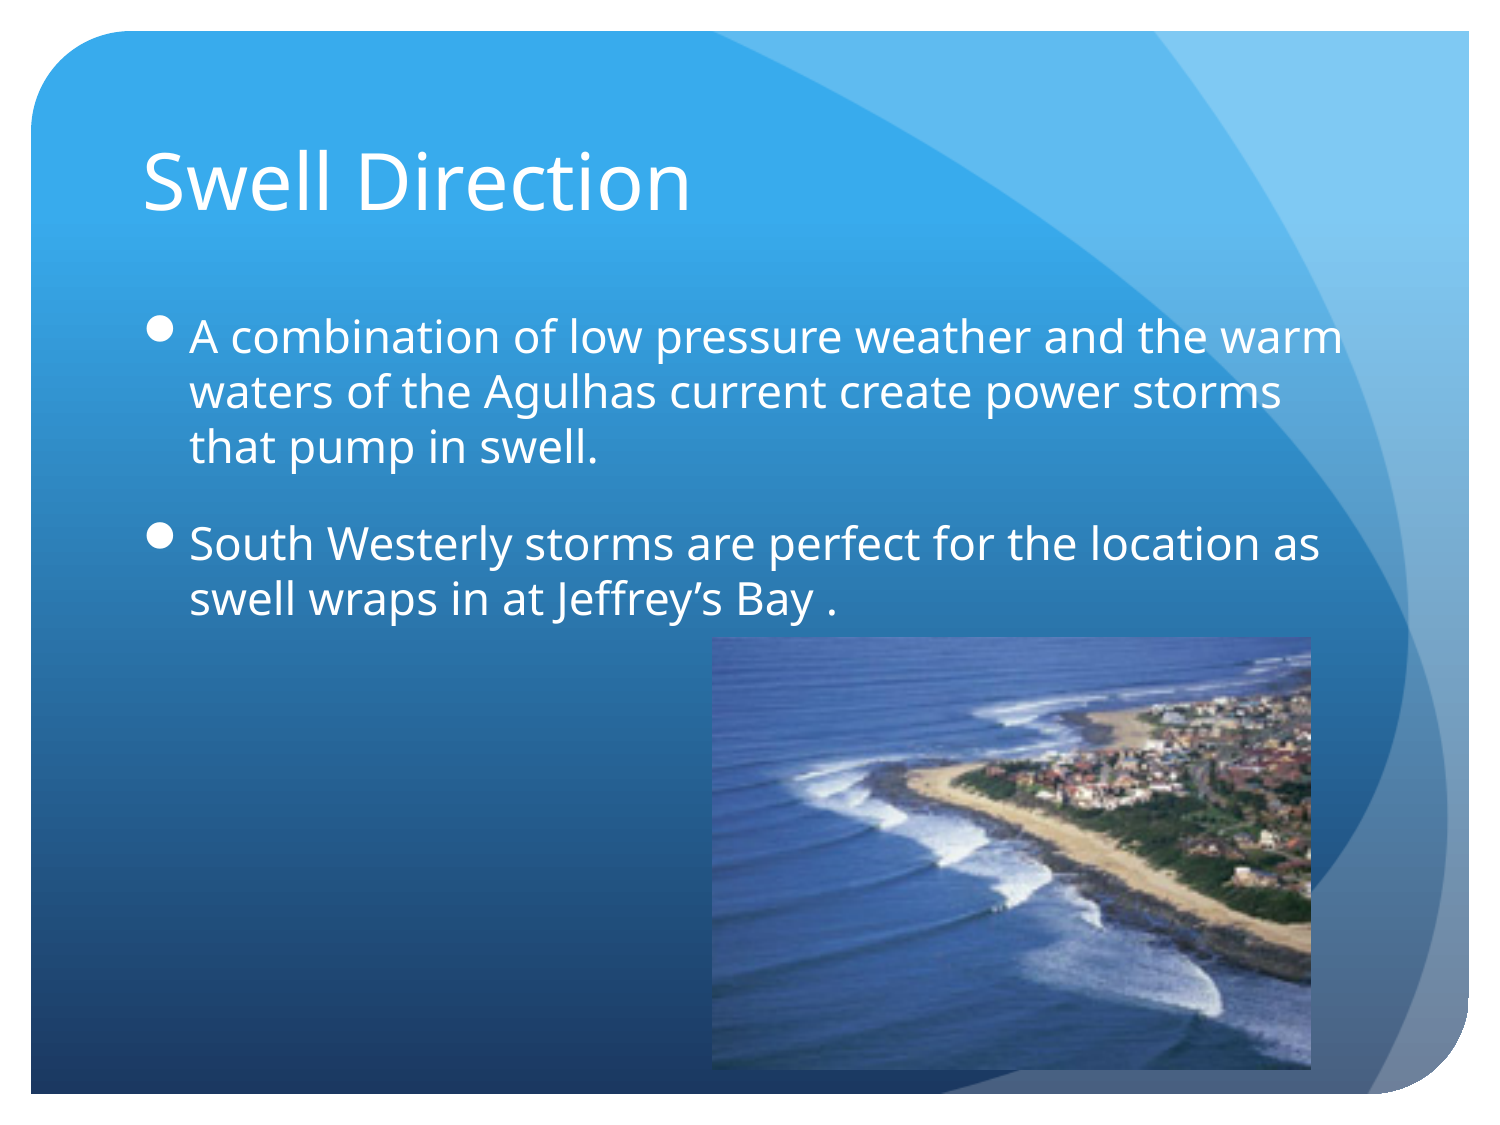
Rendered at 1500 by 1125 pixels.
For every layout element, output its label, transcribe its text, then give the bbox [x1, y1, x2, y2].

title Swell Direction [127, 62, 1372, 234]
list A combination of low pressure weather and the warm waters of the Agulhas current create power storms that pump in swell. South Westerly storms are perfect for the location as swell wraps in at Jeffrey’s Bay . [127, 299, 1372, 991]
picture [24, 30, 1473, 1094]
